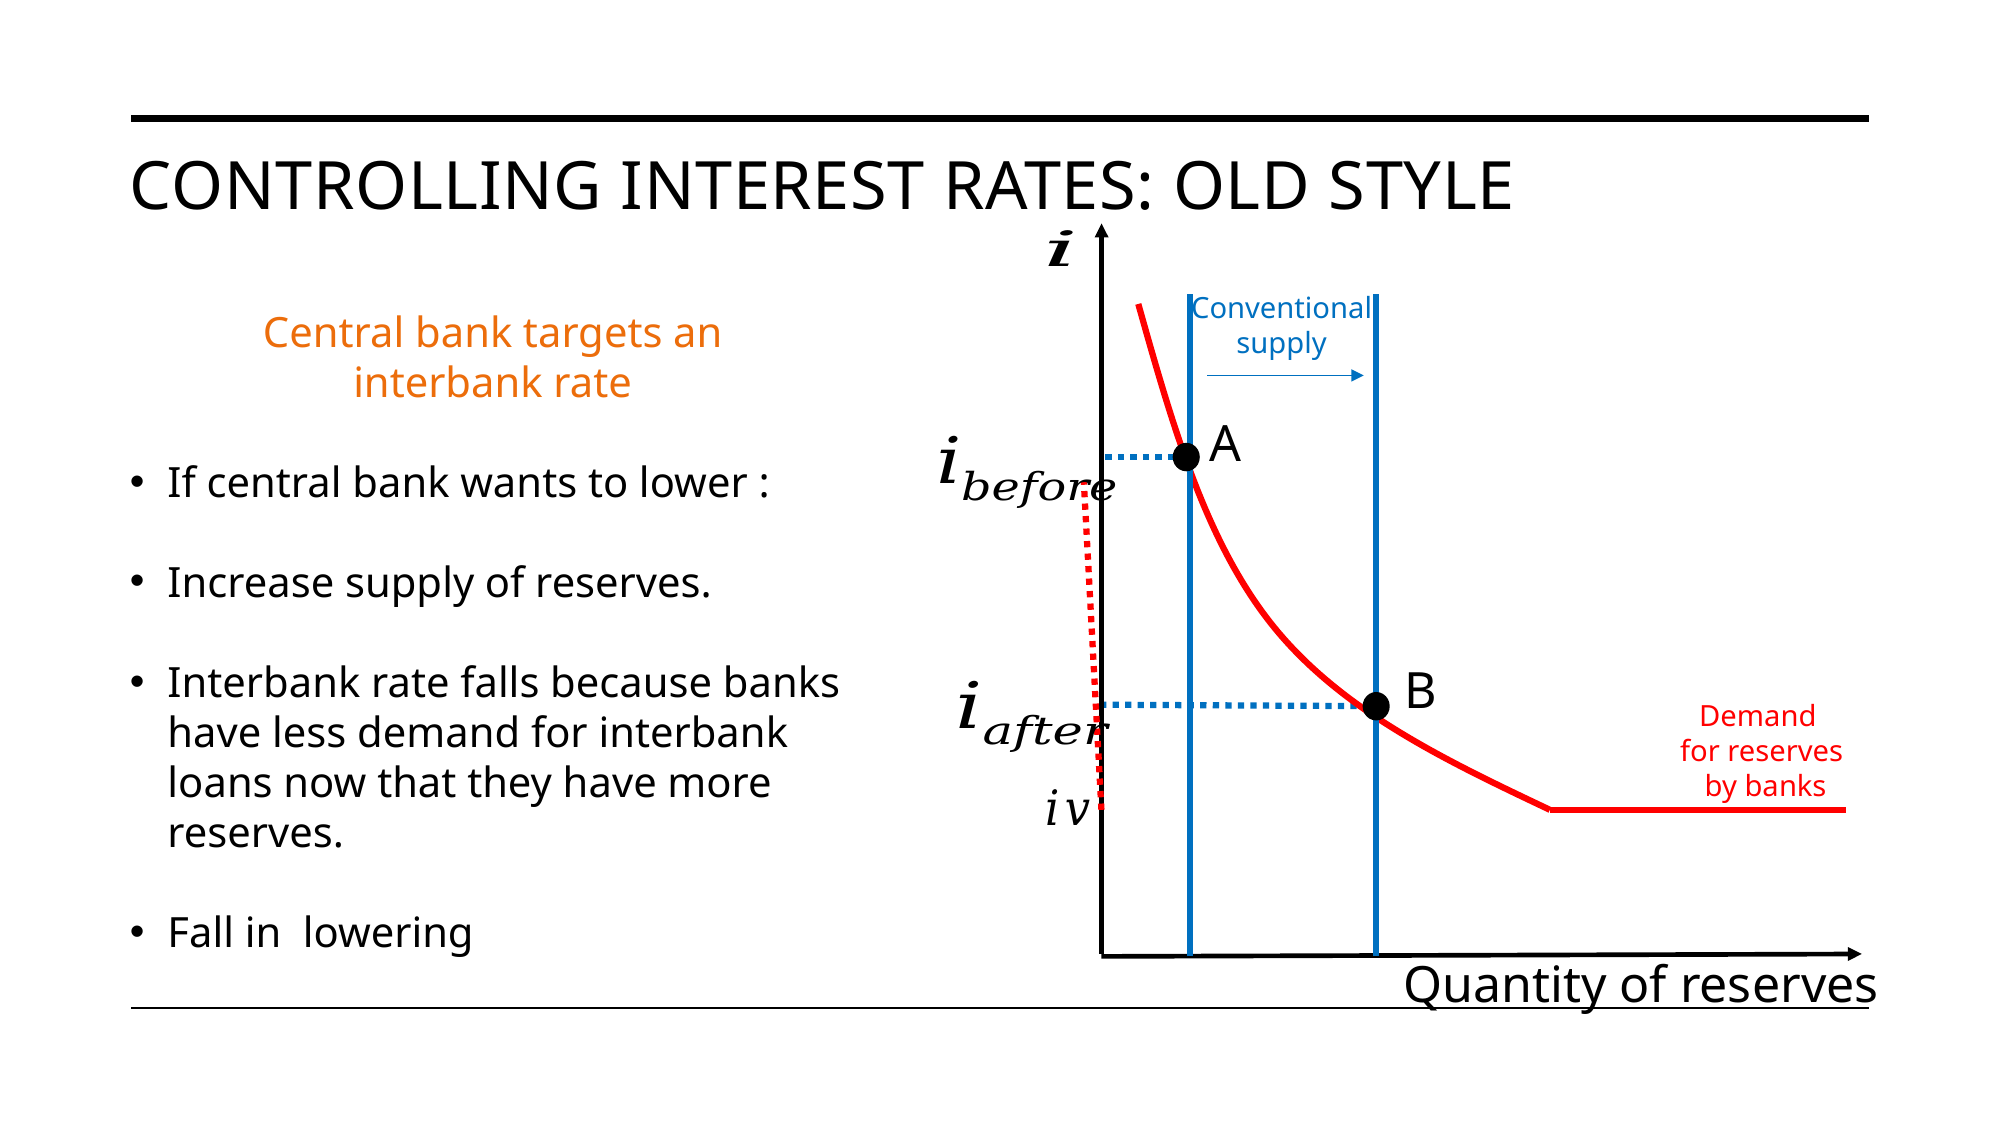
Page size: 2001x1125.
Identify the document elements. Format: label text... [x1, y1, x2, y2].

title Controlling interest rates: old style [114, 135, 1869, 220]
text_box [936, 223, 1862, 1017]
